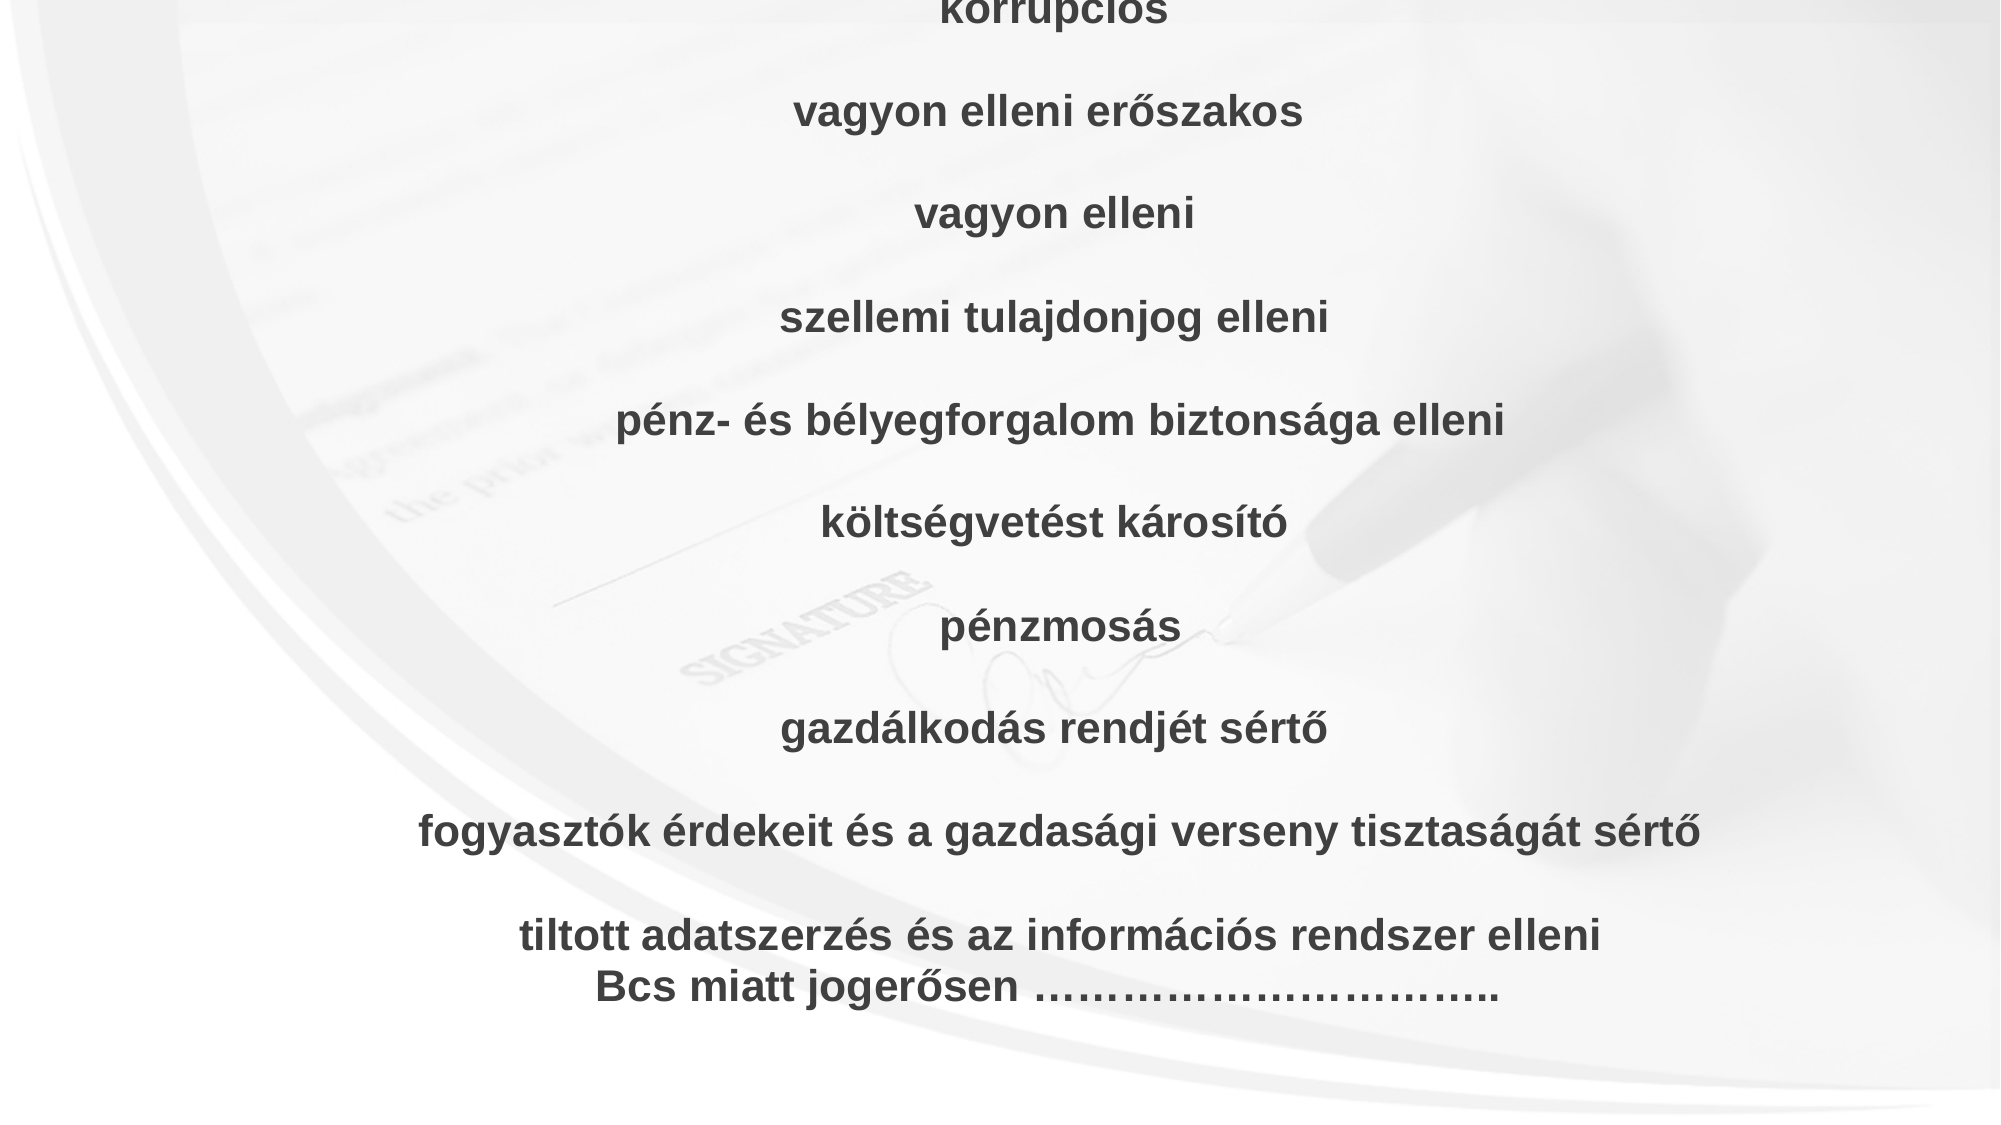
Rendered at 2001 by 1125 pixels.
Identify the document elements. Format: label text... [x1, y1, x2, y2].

list korrupciós vagyon elleni erőszakos vagyon elleni szellemi tulajdonjog elleni pénz- és bélyegforgalom biztonsága elleni költségvetést károsító pénzmosás gazdálkodás rendjét sértő fogyasztók érdekeit és a gazdasági verseny tisztaságát sértő tiltott adatszerzés és az információs rendszer elleni Bcs miatt jogerősen ………………………….. [102, 42, 2000, 957]
picture [0, 0, 2001, 1125]
